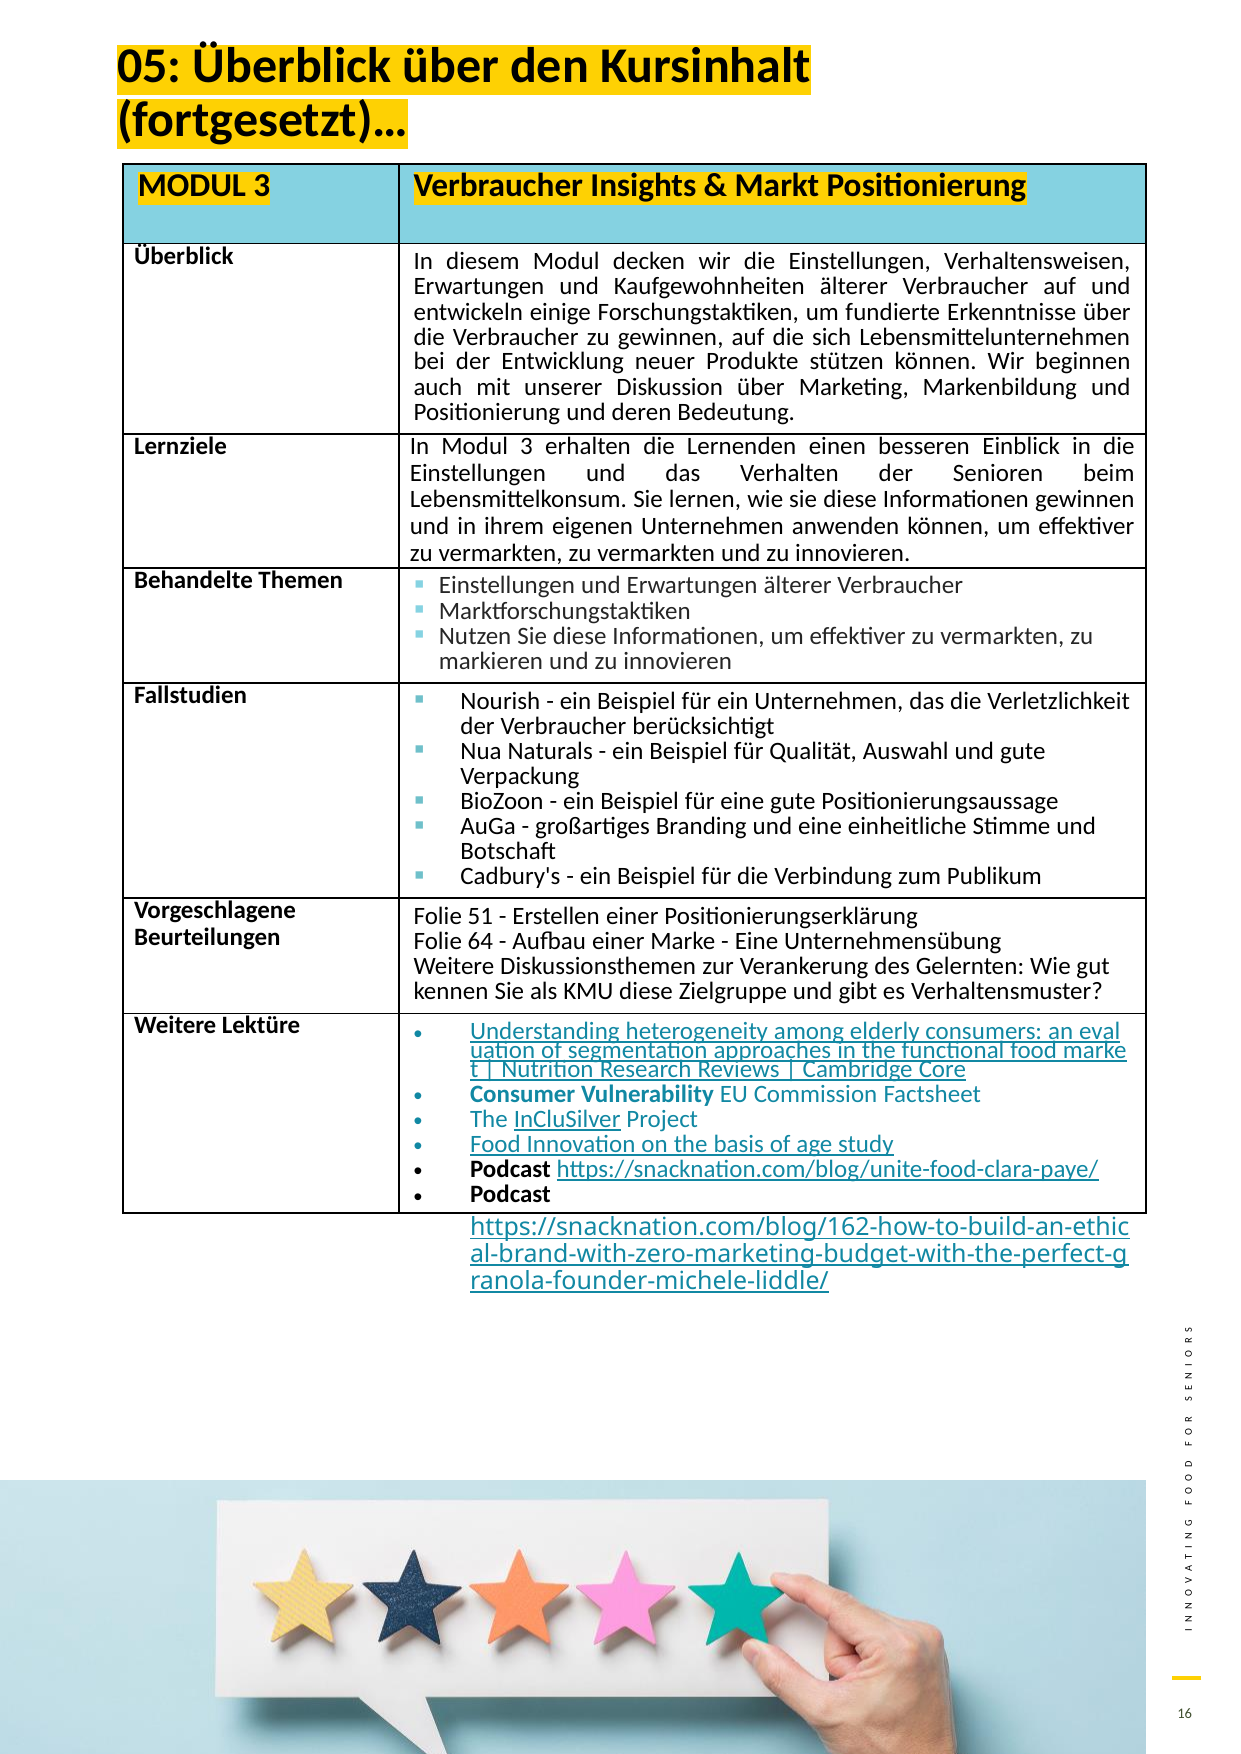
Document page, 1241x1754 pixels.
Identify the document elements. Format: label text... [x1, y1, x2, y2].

table_cell Überblick [124, 244, 398, 433]
table_cell Folie 51 - Erstellen einer Positionierungserklärung Folie 64 - Aufbau einer Marke - Eine Unternehmensübung Weitere Diskussionsthemen zur Verankerung des Gelernten: Wie gut kennen Sie als KMU diese Zielgruppe und gibt es Verhaltensmuster? [400, 899, 1145, 1013]
table_cell Understanding heterogeneity among elderly consumers: an evaluation of segmentation approaches in the functional food market | Nutrition Research Reviews | Cambridge Core Consumer Vulnerability EU Commission Factsheet The InCluSilver Project Food Innovation on the basis of age study Podcast https://snacknation.com/blog/unite-food-clara-paye/ Podcast https://snacknation.com/blog/162-how-to-build-an-ethical-brand-with-zero-marketing-budget-with-the-perfect-granola-founder-michele-liddle/ [400, 1014, 1145, 1212]
table_cell Einstellungen und Erwartungen älterer Verbraucher Marktforschungstaktiken Nutzen Sie diese Informationen, um effektiver zu vermarkten, zu markieren und zu innovieren [400, 569, 1145, 682]
list 05: Überblick über den Kursinhalt (fortgesetzt)… [102, 31, 1044, 119]
table_cell In diesem Modul decken wir die Einstellungen, Verhaltensweisen, Erwartungen und Kaufgewohnheiten älterer Verbraucher auf und entwickeln einige Forschungstaktiken, um fundierte Erkenntnisse über die Verbraucher zu gewinnen, auf die sich Lebensmittelunternehmen bei der Entwicklung neuer Produkte stützen können. Wir beginnen auch mit unserer Diskussion über Marketing, Markenbildung und Positionierung und deren Bedeutung. [400, 244, 1145, 433]
table_cell Vorgeschlagene Beurteilungen [124, 899, 398, 1013]
table_cell In Modul 3 erhalten die Lernenden einen besseren Einblick in die Einstellungen und das Verhalten der Senioren beim Lebensmittelkonsum. Sie lernen, wie sie diese Informationen gewinnen und in ihrem eigenen Unternehmen anwenden können, um effektiver zu vermarkten, zu vermarkten und zu innovieren. [400, 435, 1145, 567]
table_cell Nourish - ein Beispiel für ein Unternehmen, das die Verletzlichkeit der Verbraucher berücksichtigt Nua Naturals - ein Beispiel für Qualität, Auswahl und gute Verpackung BioZoon - ein Beispiel für eine gute Positionierungsaussage AuGa - großartiges Branding und eine einheitliche Stimme und Botschaft Cadbury's - ein Beispiel für die Verbindung zum Publikum [400, 684, 1145, 897]
picture [0, 1480, 1146, 1754]
table_cell Behandelte Themen [124, 569, 398, 682]
table_header Verbraucher Insights & Markt Positionierung [400, 165, 1145, 243]
table_cell Fallstudien [124, 684, 398, 897]
table_cell Weitere Lektüre [124, 1014, 398, 1212]
table_cell Lernziele [124, 435, 398, 567]
table_header MODUL 3 [124, 165, 398, 243]
